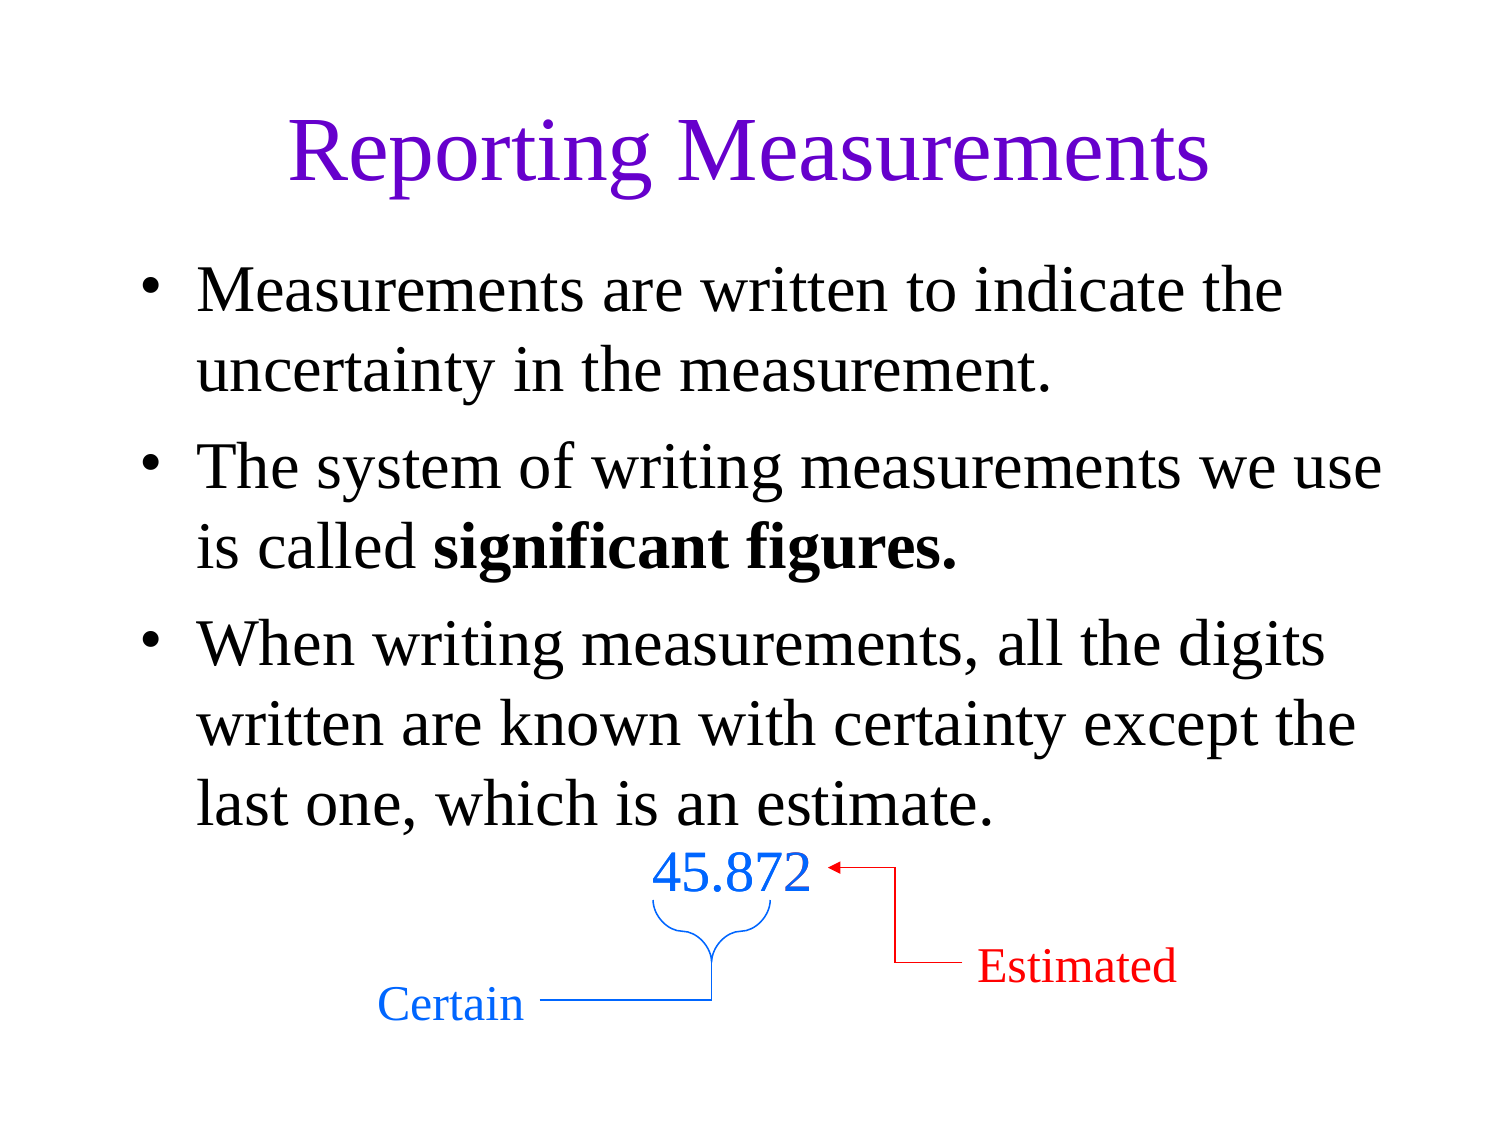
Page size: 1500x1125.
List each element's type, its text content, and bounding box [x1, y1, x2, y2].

text_box Reporting Measurements [112, 49, 1388, 238]
text_box Measurements are written to indicate the uncertainty in the measurement. The system of writing measurements we use is called significant figures. When writing measurements, all the digits written are known with certainty except the last one, which is an estimate. [124, 237, 1400, 850]
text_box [362, 824, 1193, 1039]
